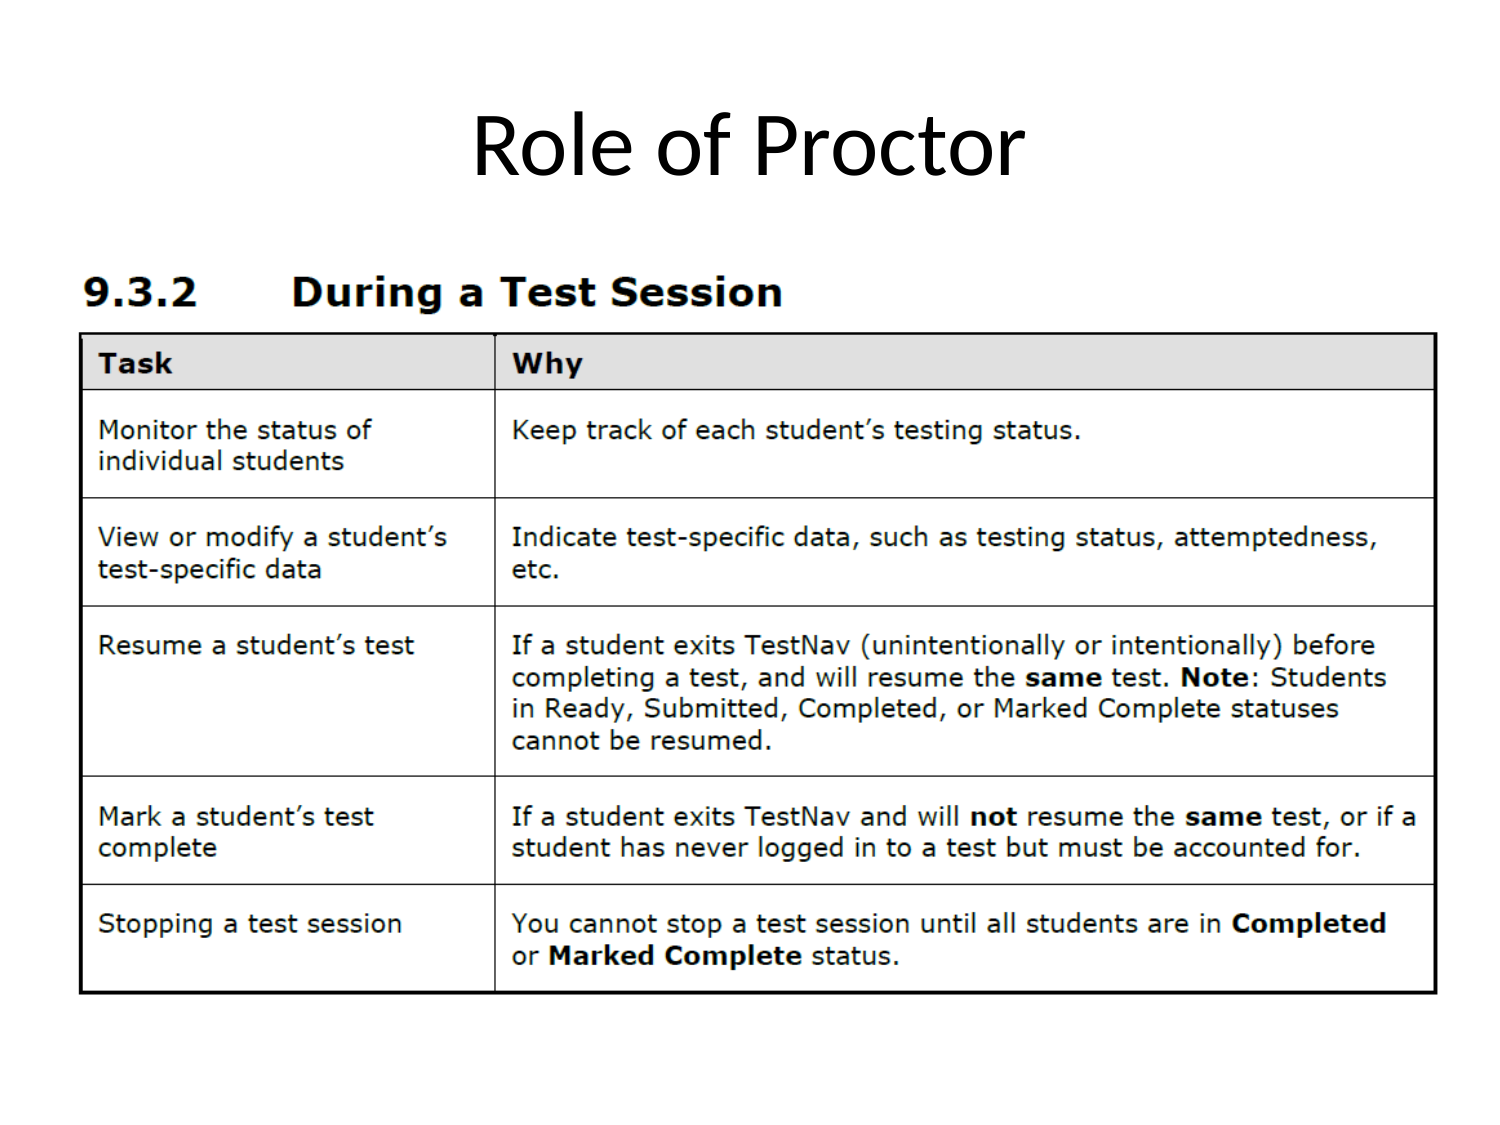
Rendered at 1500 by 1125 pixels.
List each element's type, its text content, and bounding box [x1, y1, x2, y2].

picture [20, 237, 1483, 1013]
title Role of Proctor [75, 45, 1425, 233]
